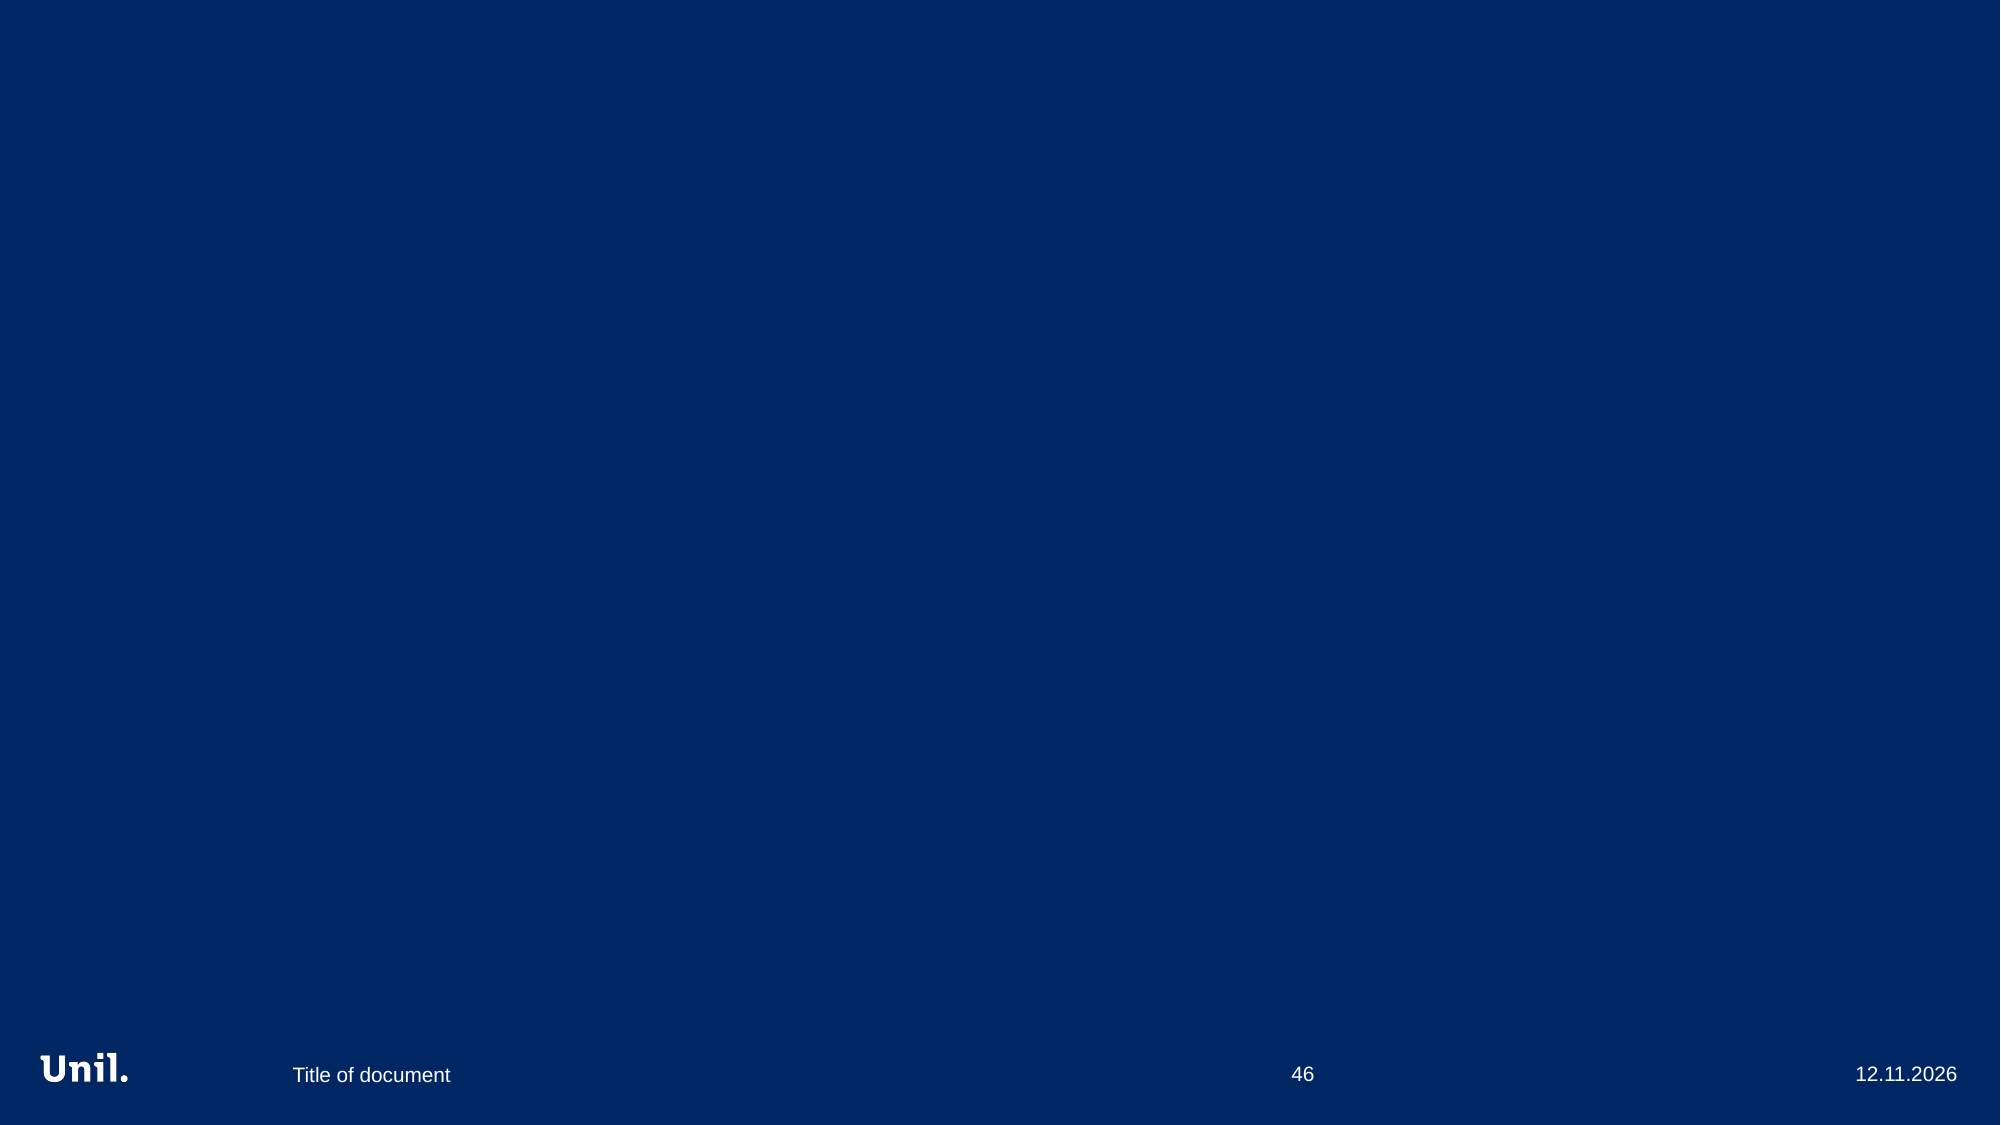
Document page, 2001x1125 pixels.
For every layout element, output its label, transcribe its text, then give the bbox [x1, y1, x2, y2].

slide_number 46 [1250, 1037, 1355, 1086]
footer Title of document [292, 1011, 1048, 1087]
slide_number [1789, 1026, 1958, 1086]
picture [27, 1042, 141, 1095]
